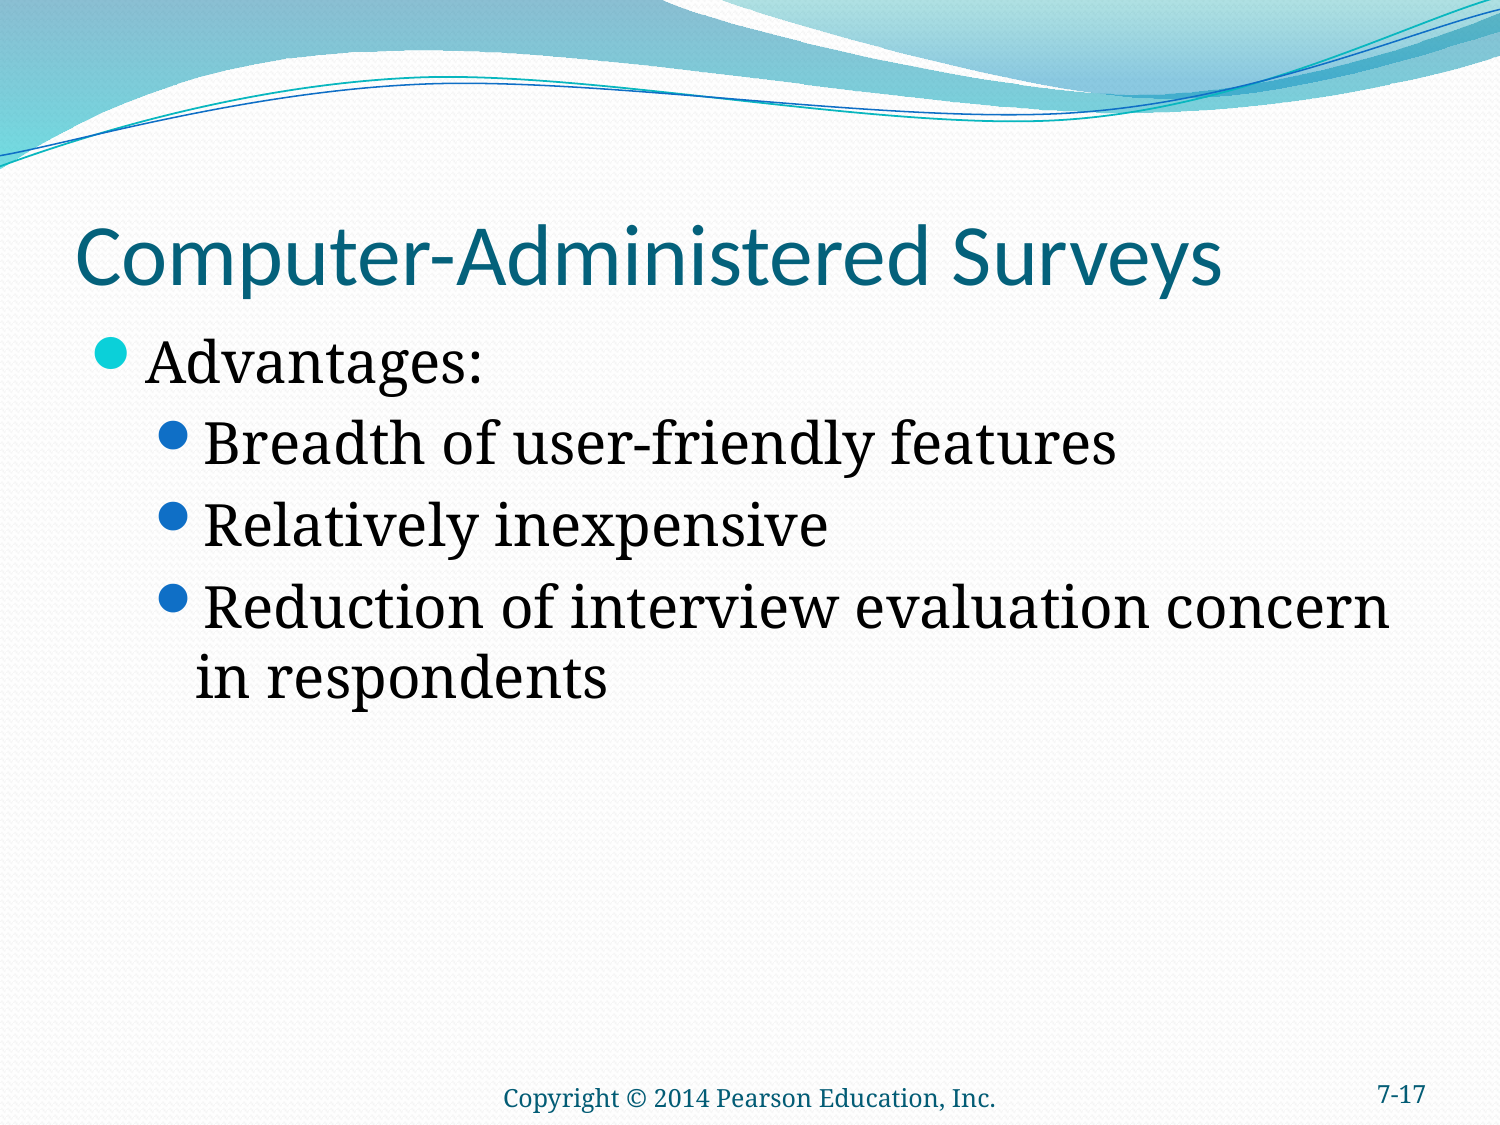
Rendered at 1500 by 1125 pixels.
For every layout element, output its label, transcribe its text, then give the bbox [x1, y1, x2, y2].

list Advantages: Breadth of user-friendly features Relatively inexpensive Reduction of interview evaluation concern in respondents [74, 317, 1426, 1038]
title Computer-Administered Surveys [74, 115, 1426, 304]
